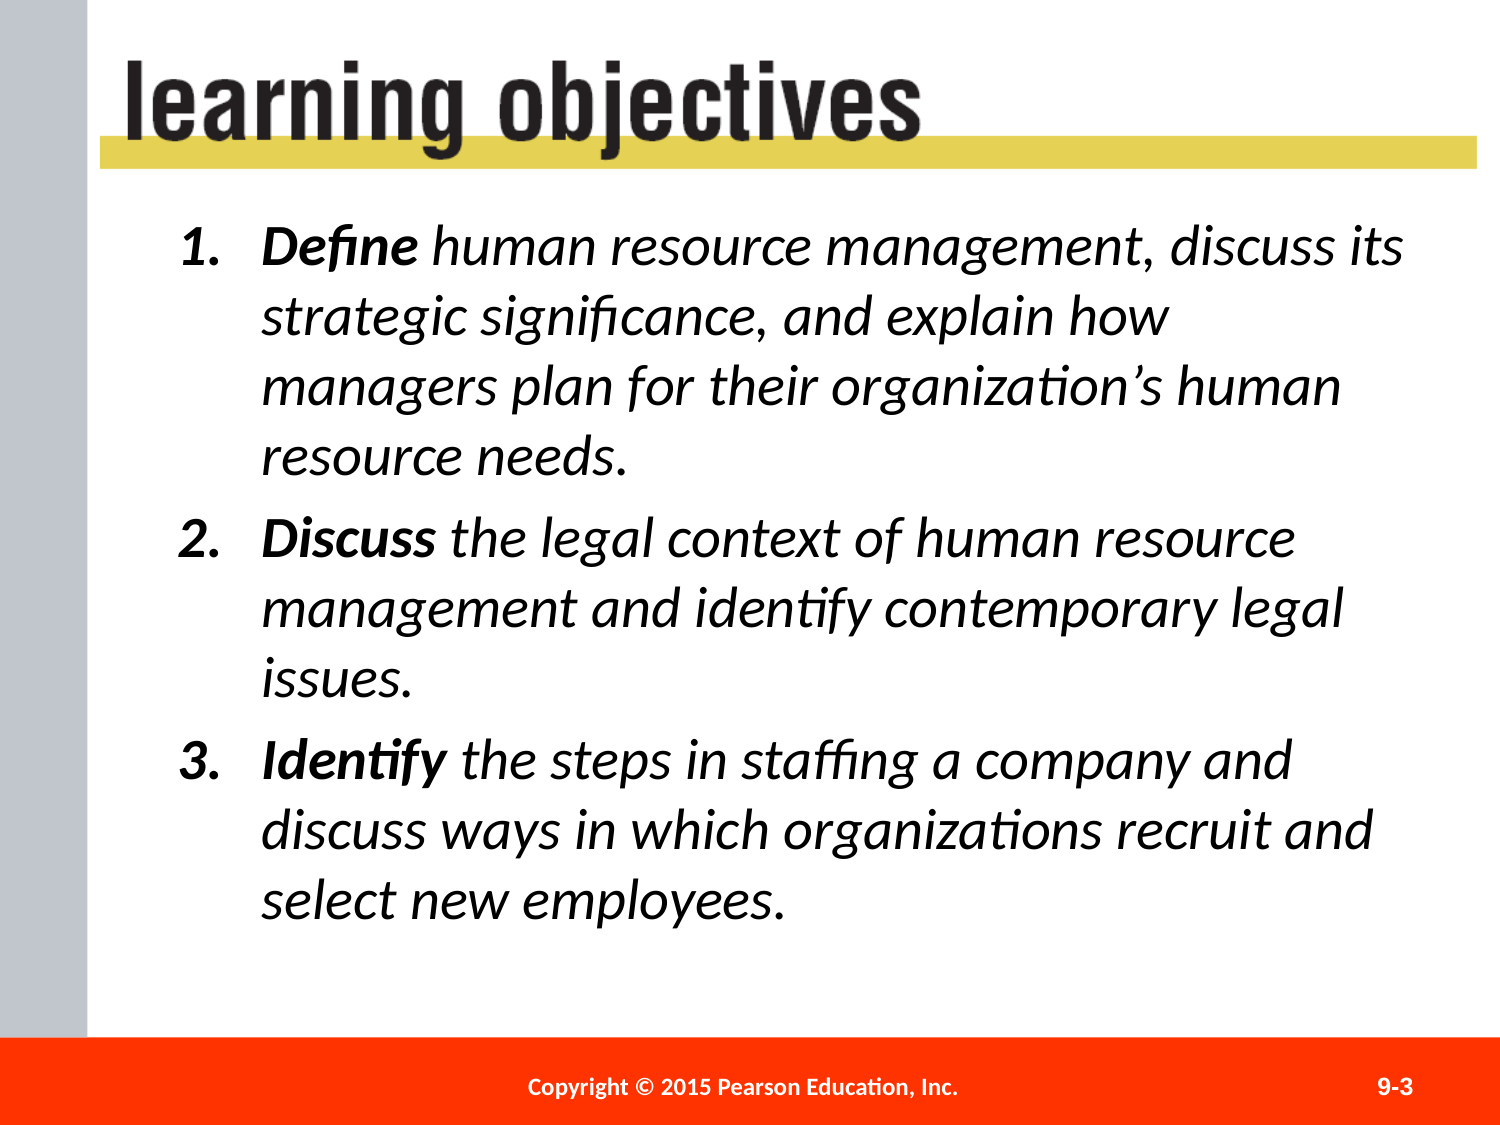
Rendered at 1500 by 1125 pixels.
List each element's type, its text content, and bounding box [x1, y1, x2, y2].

list Define human resource management, discuss its strategic significance, and explain how managers plan for their organization’s human resource needs. Discuss the legal context of human resource management and identify contemporary legal issues. Identify the steps in staffing a company and discuss ways in which organizations recruit and select new employees. [162, 199, 1426, 976]
